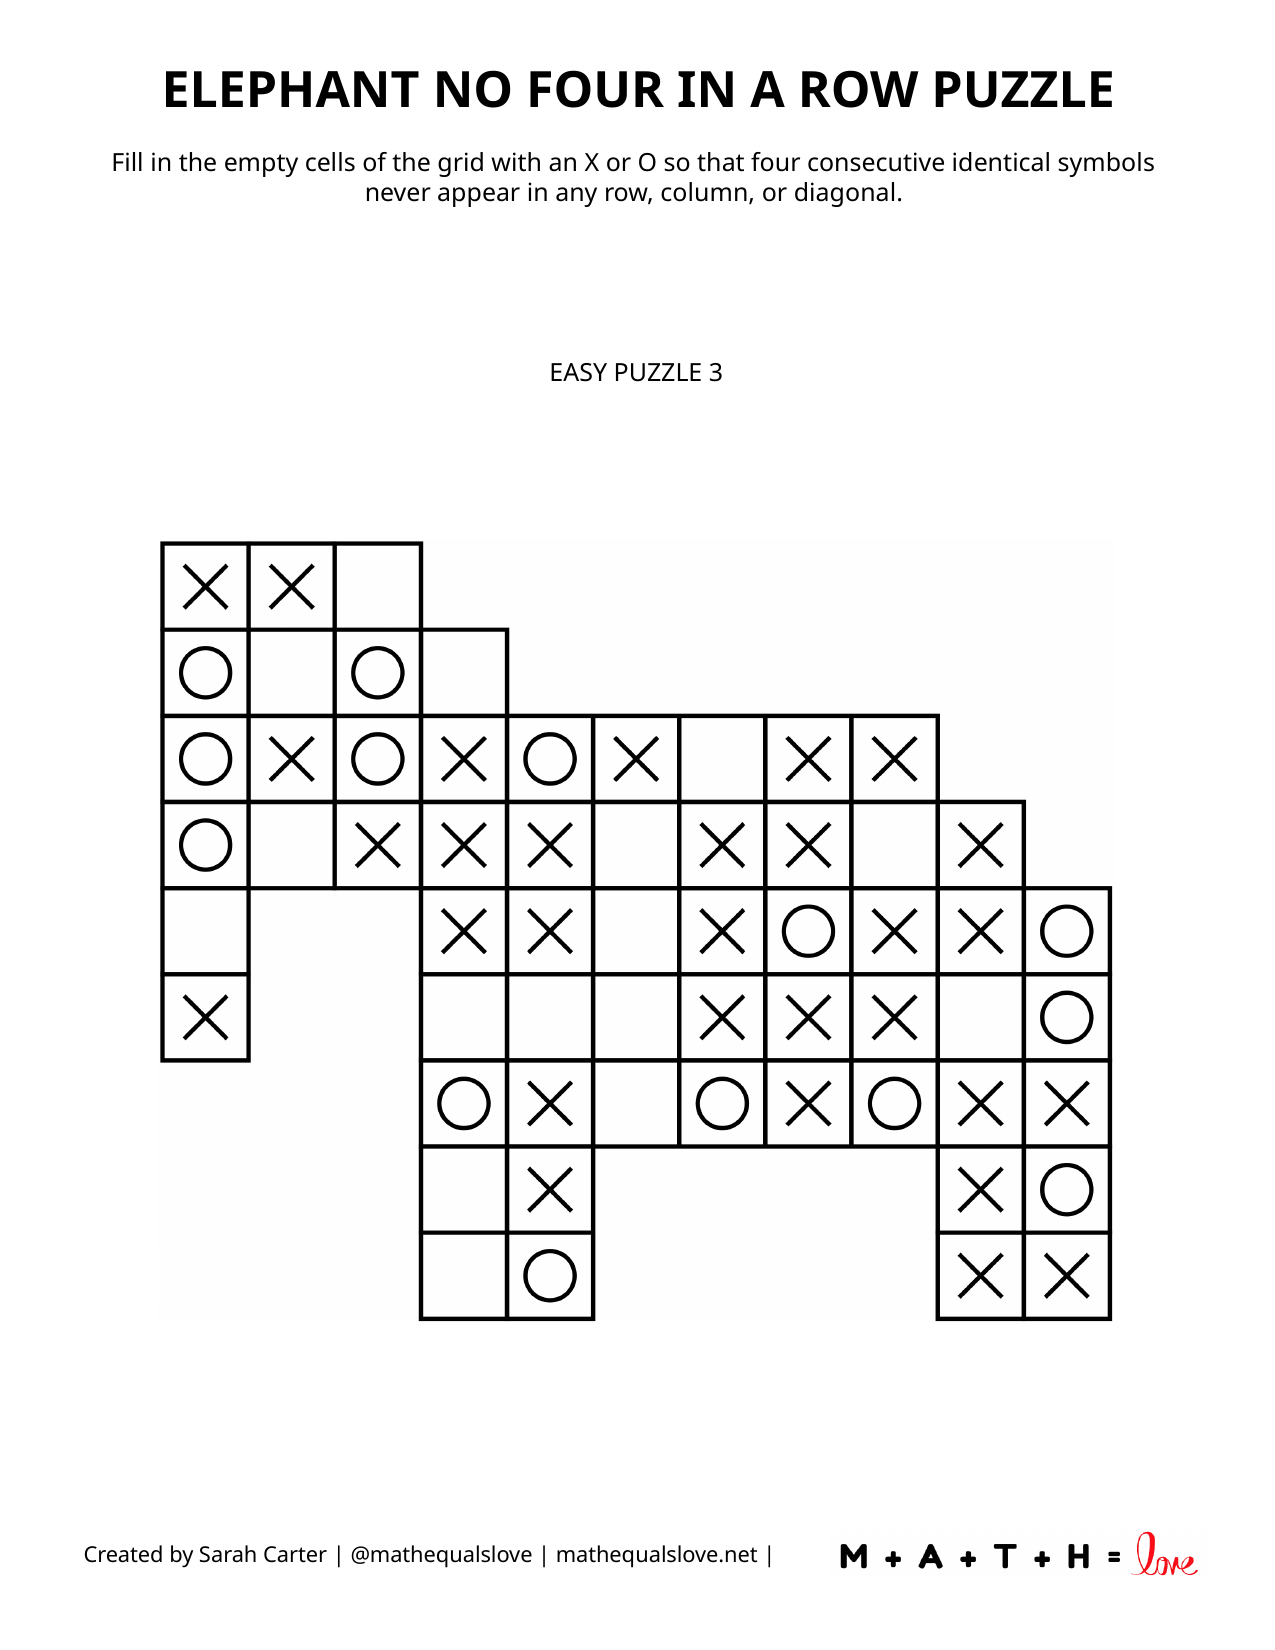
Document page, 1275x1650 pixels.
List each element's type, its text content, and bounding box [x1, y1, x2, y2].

picture [157, 538, 1115, 1324]
picture [826, 1528, 1207, 1580]
text_box ELEPHANT NO FOUR IN A ROW PUZZLE [66, 49, 1211, 125]
text_box Fill in the empty cells of the grid with an X or O so that four consecutive identical symbols never appear in any row, column, or diagonal. [0, 139, 1275, 215]
text_box Created by Sarah Carter | @mathequalslove | mathequalslove.net | [68, 1533, 826, 1575]
text_box EASY PUZZLE 3 [158, 356, 1115, 407]
